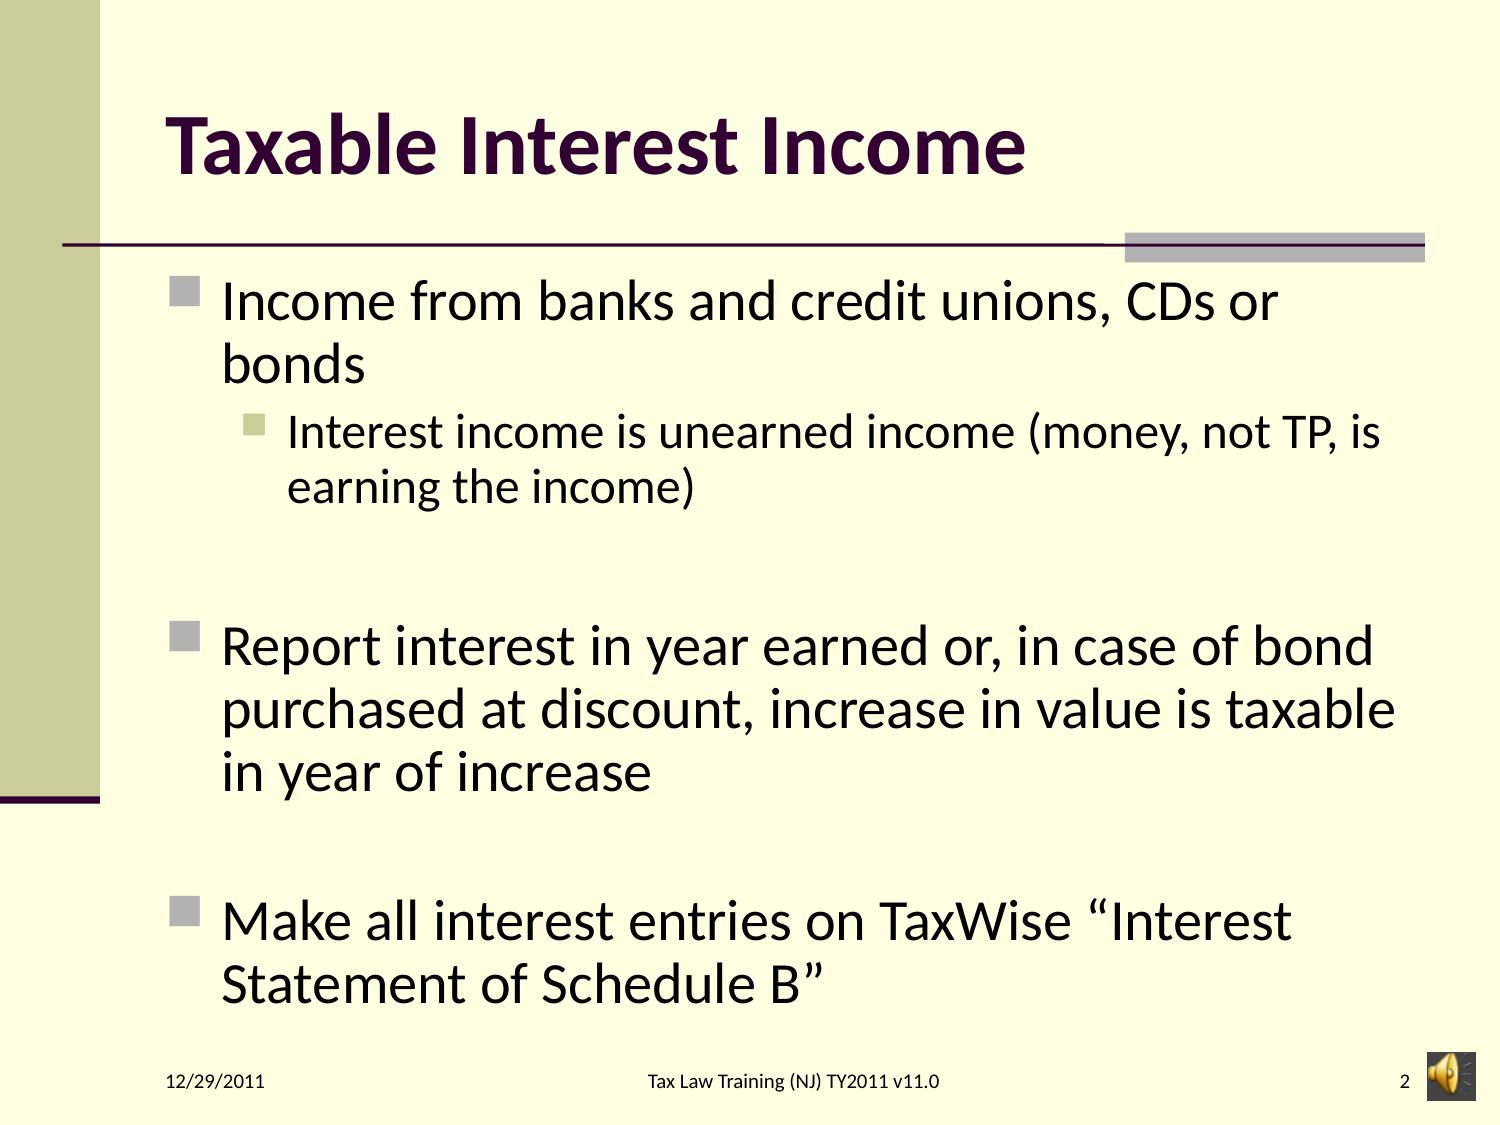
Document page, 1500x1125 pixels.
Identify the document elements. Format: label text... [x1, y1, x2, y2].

picture [1426, 1051, 1477, 1102]
title Taxable Interest Income [150, 45, 1425, 234]
slide_number 2 [1112, 1049, 1426, 1101]
list Income from banks and credit unions, CDs or bonds Interest income is unearned income (money, not TP, is earning the income) Report interest in year earned or, in case of bond purchased at discount, increase in value is taxable in year of increase Make all interest entries on TaxWise “Interest Statement of Schedule B” [150, 262, 1425, 1038]
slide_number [149, 1050, 476, 1101]
footer Tax Law Training (NJ) TY2011 v11.0 [549, 1049, 1038, 1101]
